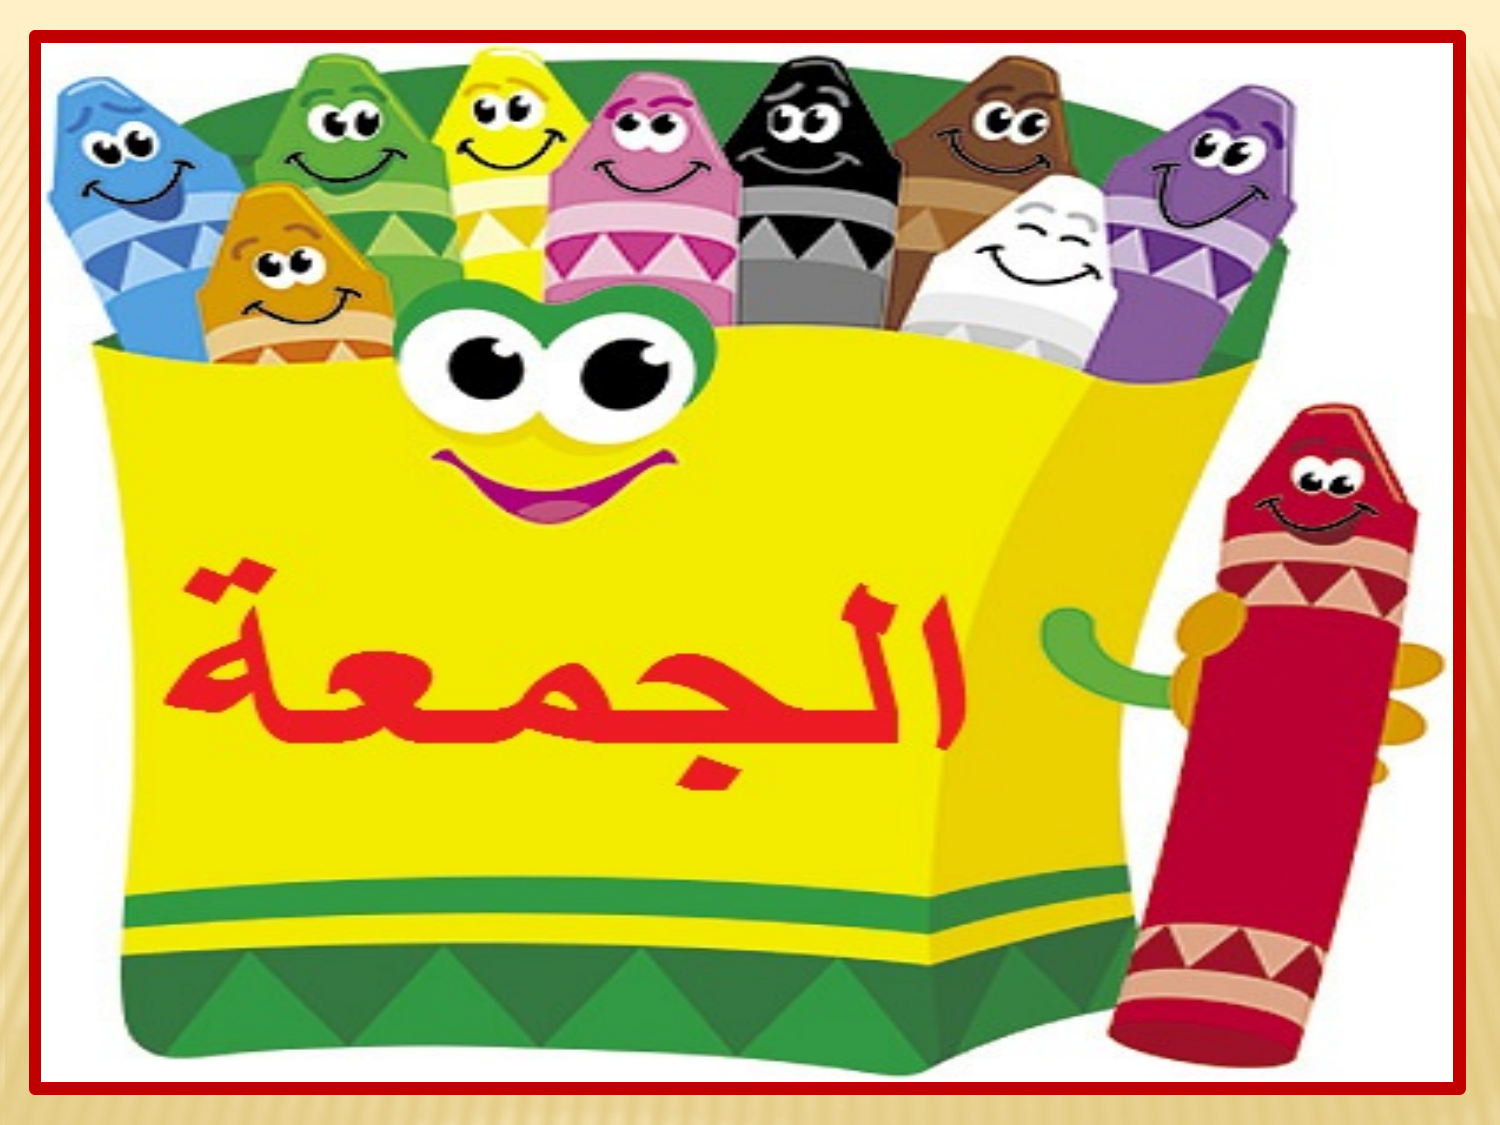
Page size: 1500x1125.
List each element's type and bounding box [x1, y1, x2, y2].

picture [40, 42, 1454, 1083]
